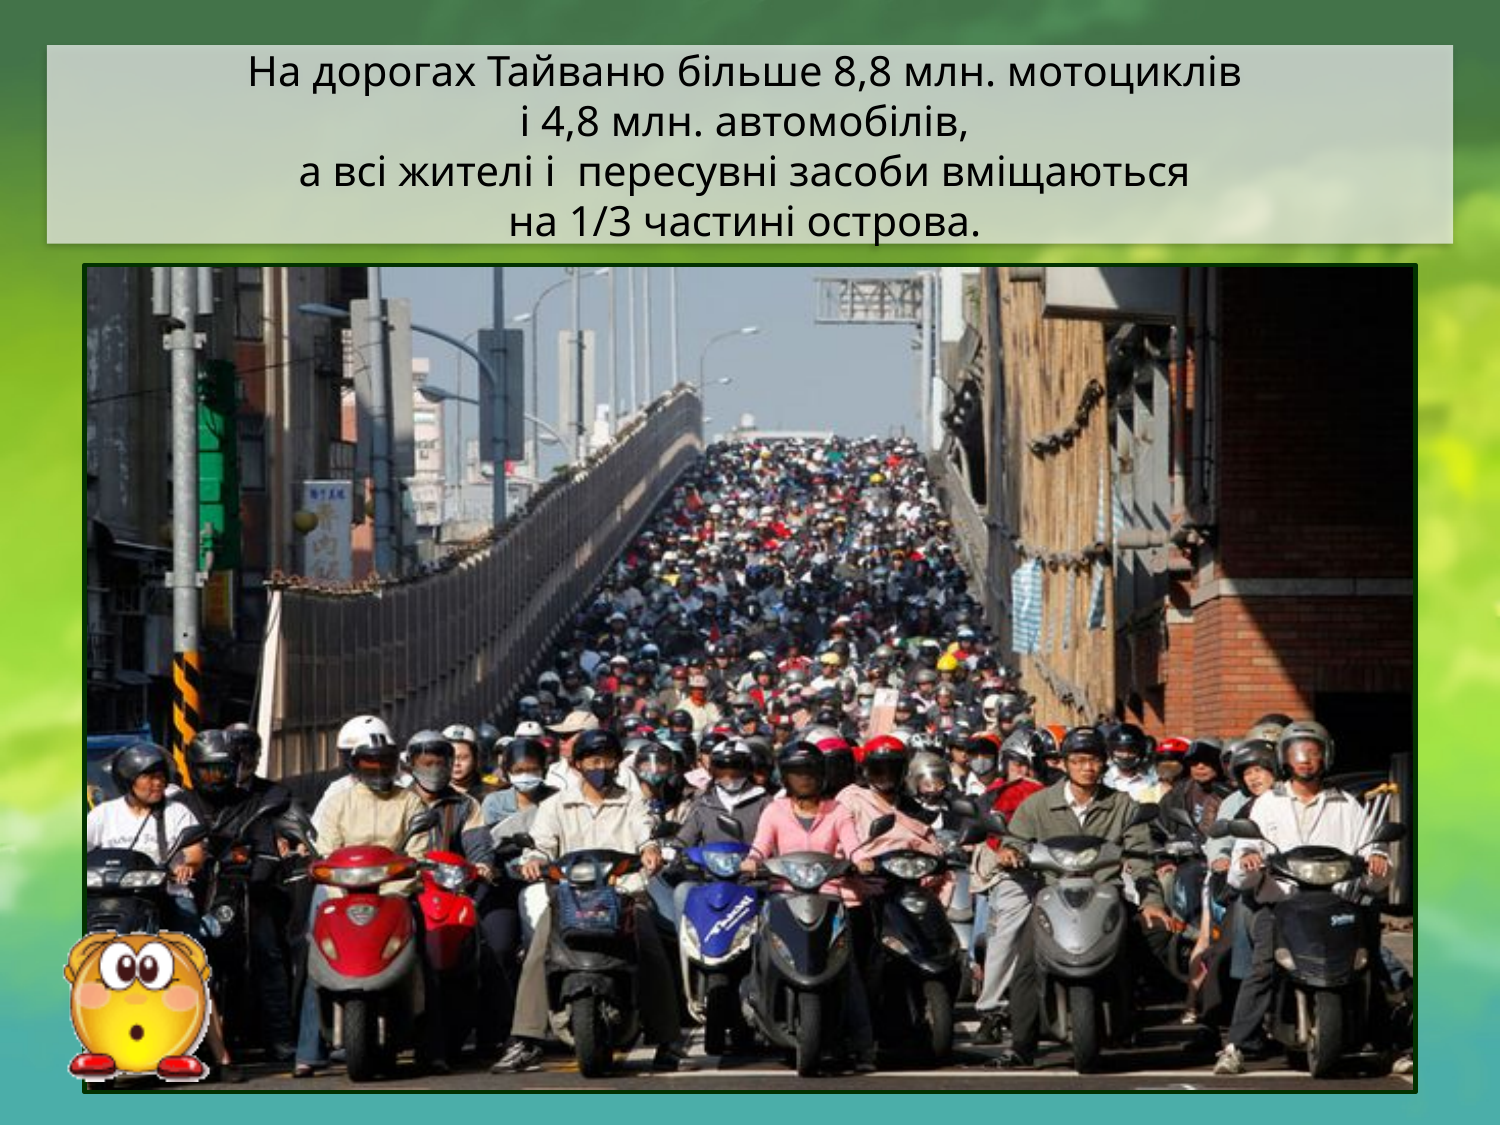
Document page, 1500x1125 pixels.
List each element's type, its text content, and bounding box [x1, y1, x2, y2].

picture [0, 0, 1500, 1125]
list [86, 266, 1414, 1090]
title На дорогах Тайваню більше 8,8 млн. мотоциклів і 4,8 млн. автомобілів, а всі жителі і пересувні засоби вміщаються на 1/3 частині острова. [45, 43, 1455, 246]
